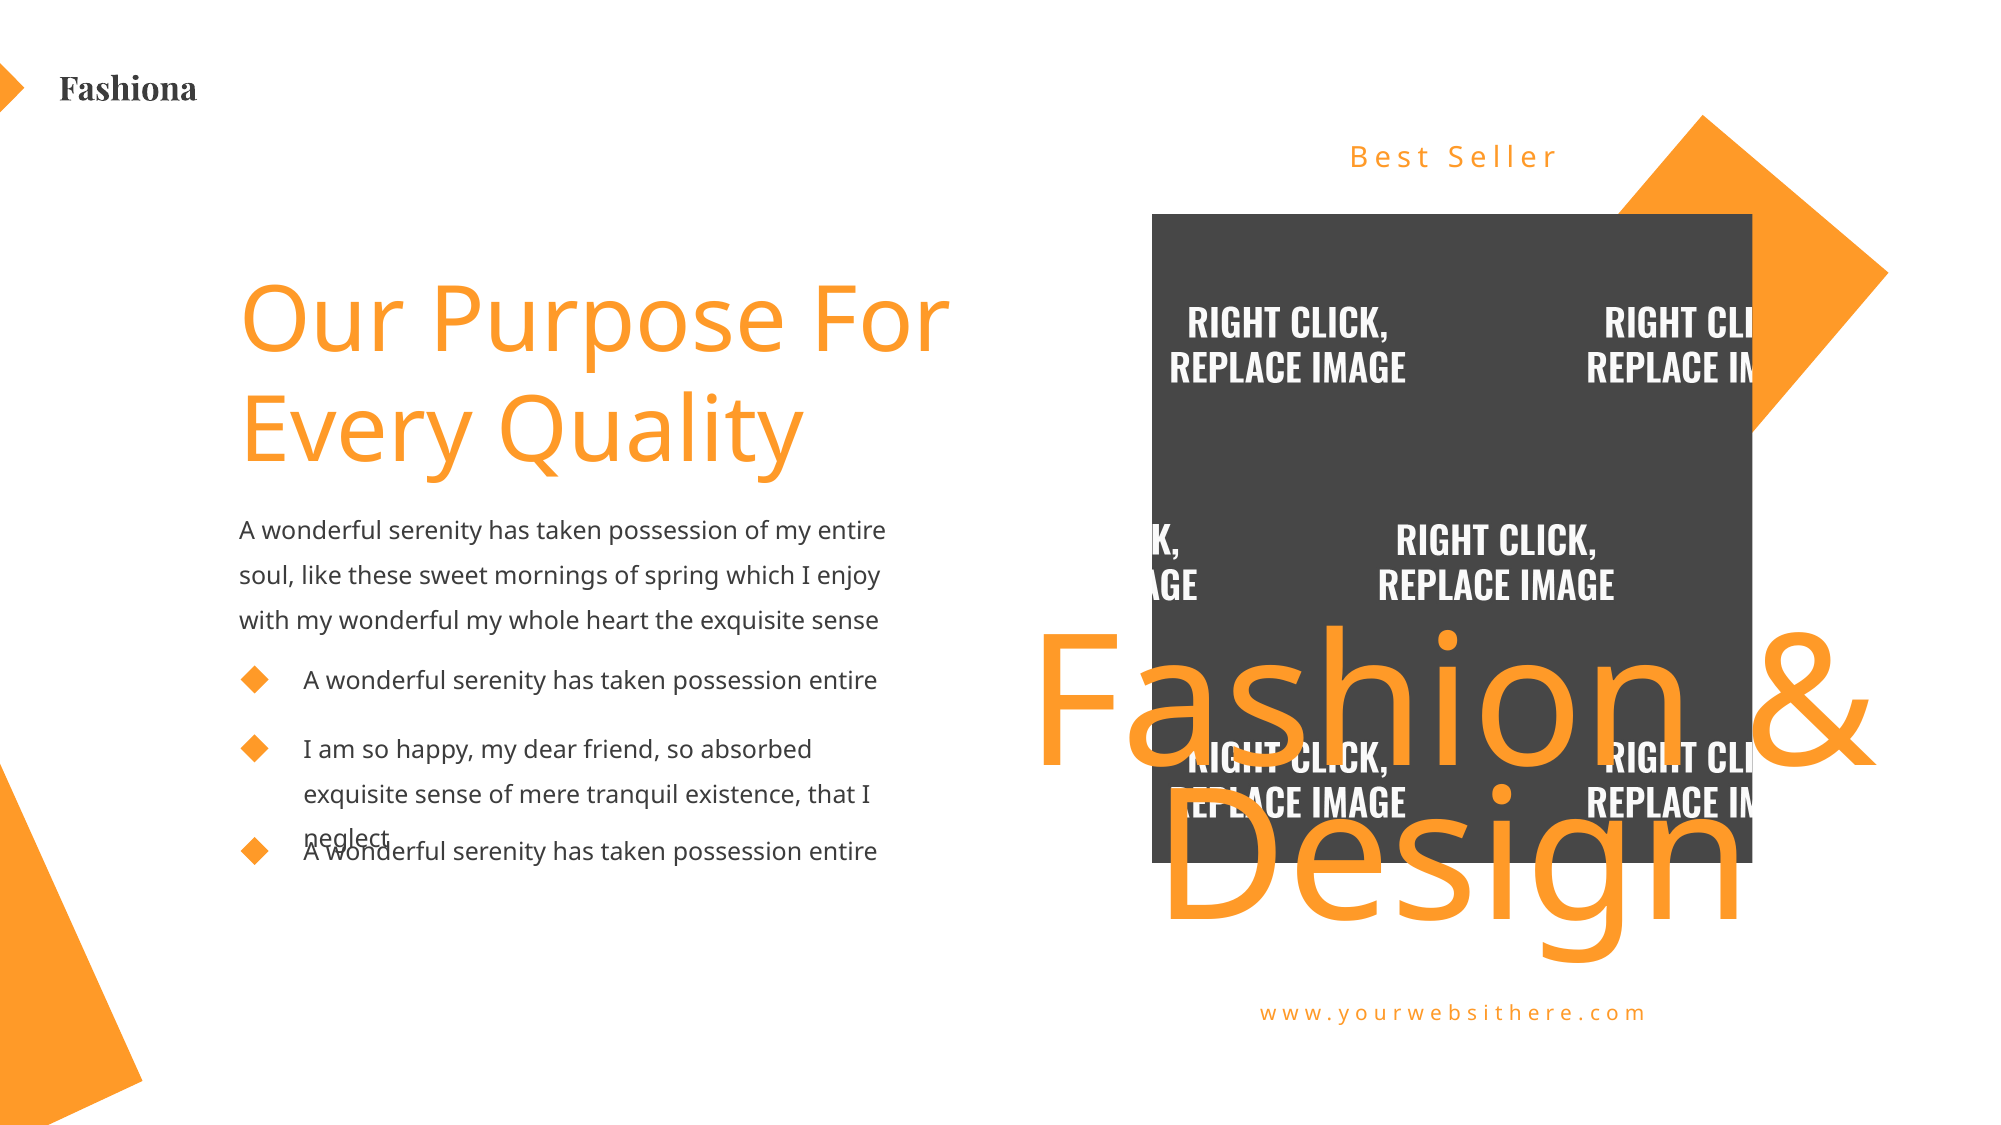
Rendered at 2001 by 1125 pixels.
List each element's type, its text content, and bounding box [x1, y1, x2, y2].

text_box Best Seller [1295, 130, 1609, 181]
text_box A wonderful serenity has taken possession entire [288, 828, 934, 873]
text_box [1616, 113, 1890, 434]
text_box A wonderful serenity has taken possession of my entire soul, like these sweet mornings of spring which I enjoy with my wonderful my whole heart the exquisite sense [224, 492, 947, 642]
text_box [59, 74, 198, 101]
text_box [0, 61, 26, 114]
text_box A wonderful serenity has taken possession entire [288, 656, 934, 702]
text_box [0, 763, 144, 1125]
text_box [239, 732, 271, 764]
text_box www.yourwebsithere.com [1197, 992, 1708, 1032]
text_box [239, 835, 271, 867]
text_box I am so happy, my dear friend, so absorbed exquisite sense of mere tranquil existence, that I neglect [288, 710, 934, 828]
text_box Fashion & Design [973, 634, 1932, 958]
picture [1152, 214, 1753, 863]
text_box [239, 663, 271, 695]
title Our Purpose For Every Quality [224, 251, 1000, 489]
